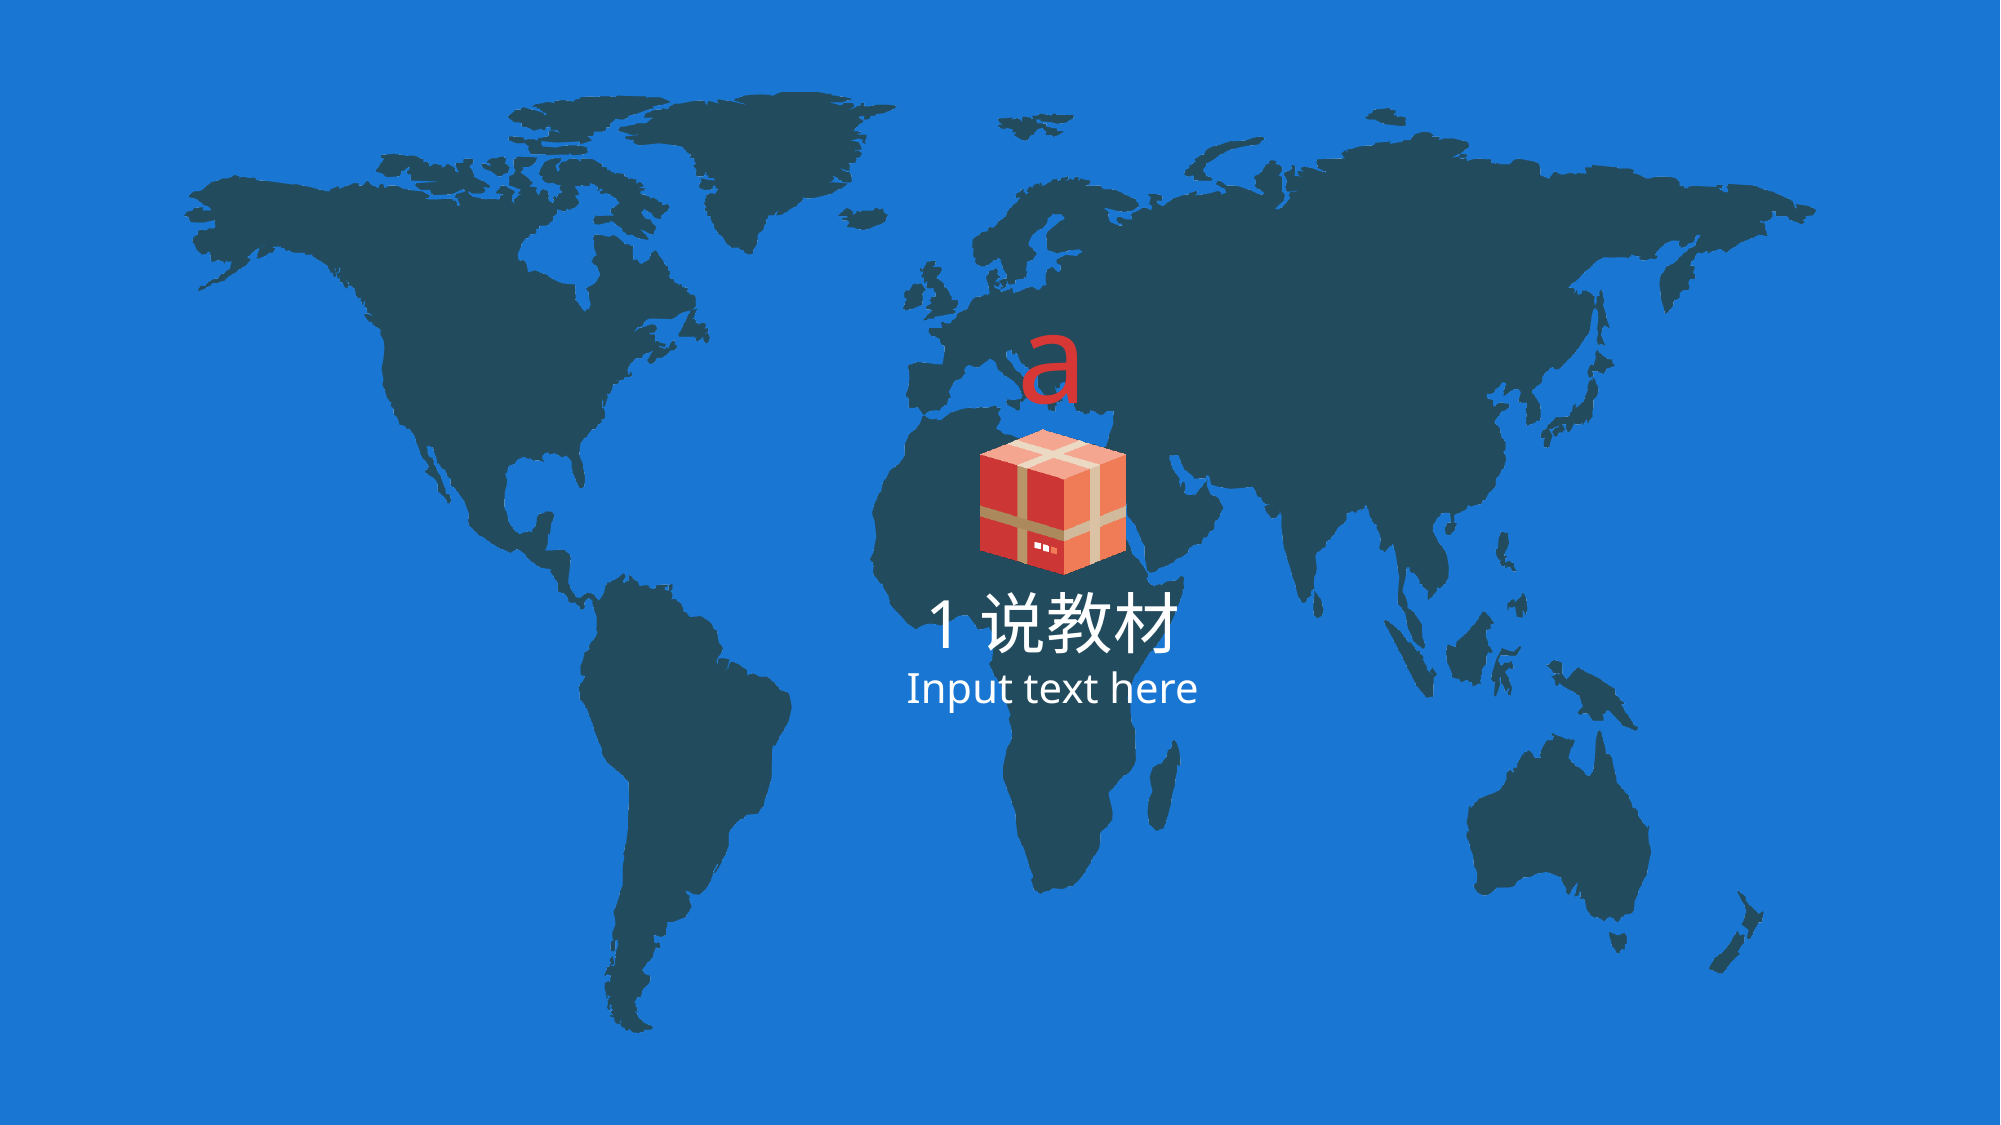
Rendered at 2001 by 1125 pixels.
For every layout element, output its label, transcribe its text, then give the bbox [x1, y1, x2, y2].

text_box 1说教材 Input text here [891, 574, 1214, 719]
text_box a [1002, 271, 1103, 429]
picture [184, 92, 1816, 1033]
